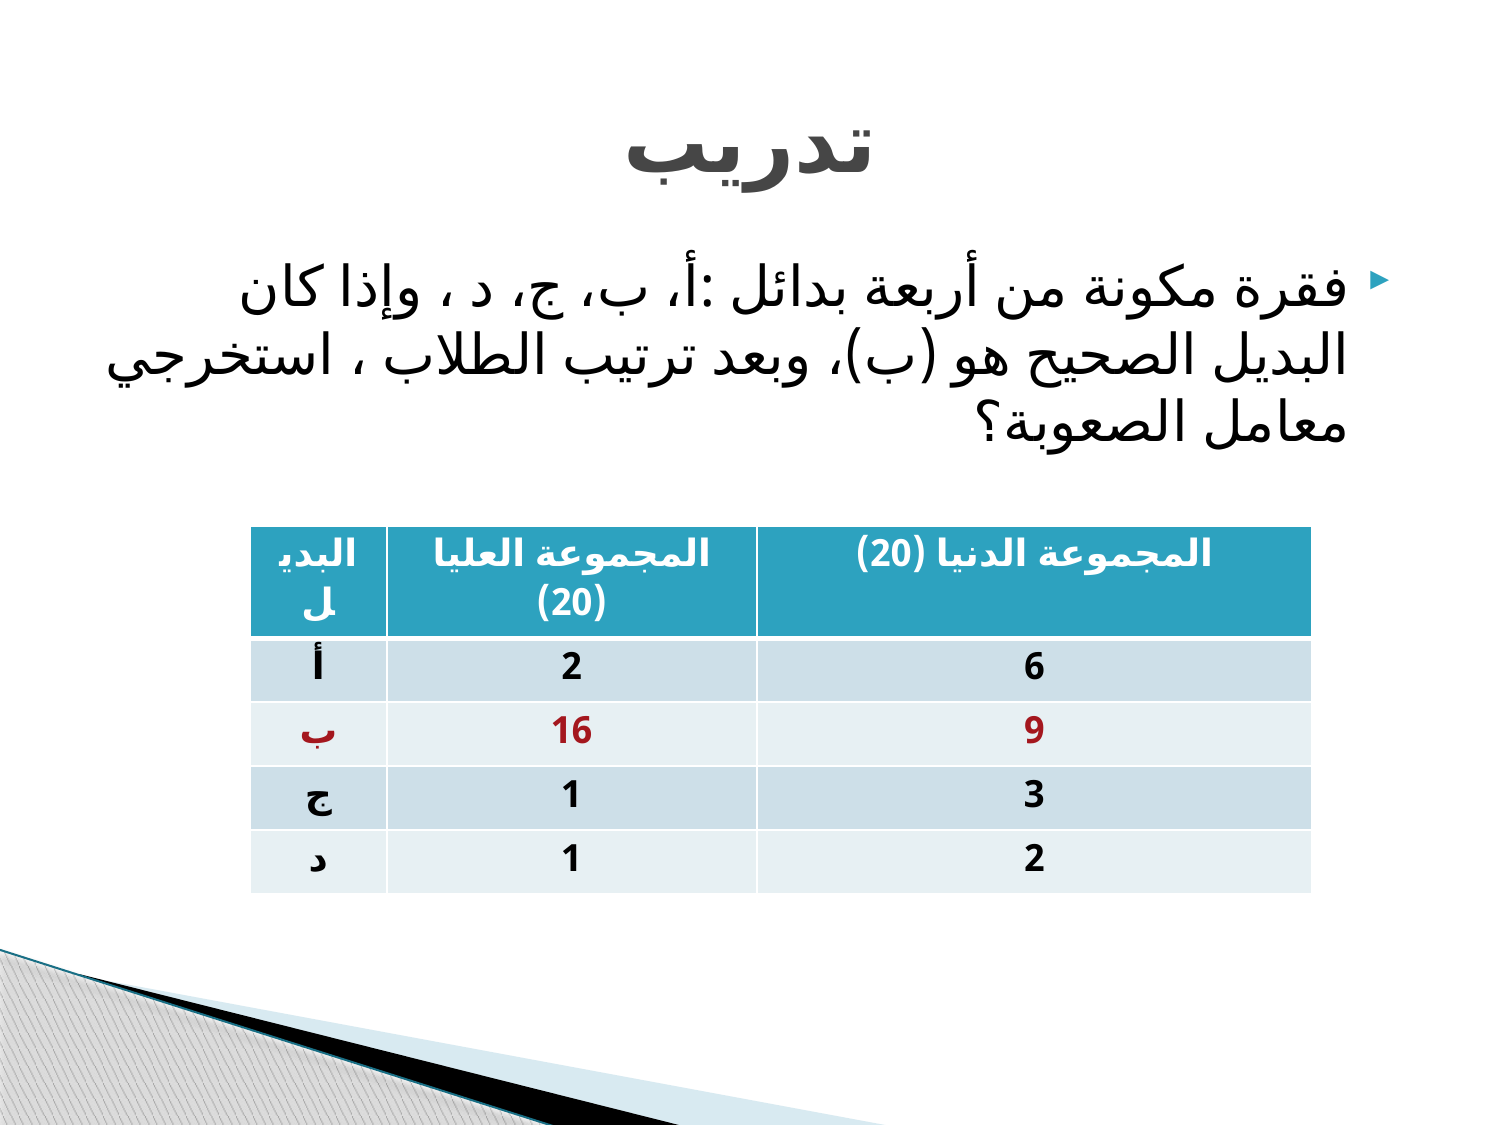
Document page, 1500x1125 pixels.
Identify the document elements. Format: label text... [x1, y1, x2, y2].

table_cell 2 [388, 641, 756, 701]
table_cell 1 [388, 767, 756, 829]
table_header البديل [251, 527, 386, 636]
table_cell د [251, 831, 386, 893]
title تدريب [75, 45, 1425, 233]
table_header المجموعة العليا (20) [388, 527, 756, 636]
table_cell 6 [758, 641, 1311, 701]
table_header المجموعة الدنيا (20) [758, 527, 1311, 636]
table_cell 16 [388, 703, 756, 765]
table_cell 1 [388, 831, 756, 893]
table_cell 3 [758, 767, 1311, 829]
table_cell أ [251, 641, 386, 701]
table_cell ج [251, 767, 386, 829]
table_cell 2 [758, 831, 1311, 893]
table_cell 9 [758, 703, 1311, 765]
list فقرة مكونة من أربعة بدائل :أ، ب، ج، د ، وإذا كان البديل الصحيح هو (ب)، وبعد ترتيب الطلاب ، استخرجي معامل الصعوبة؟ [75, 243, 1425, 986]
table_cell ب [251, 703, 386, 765]
